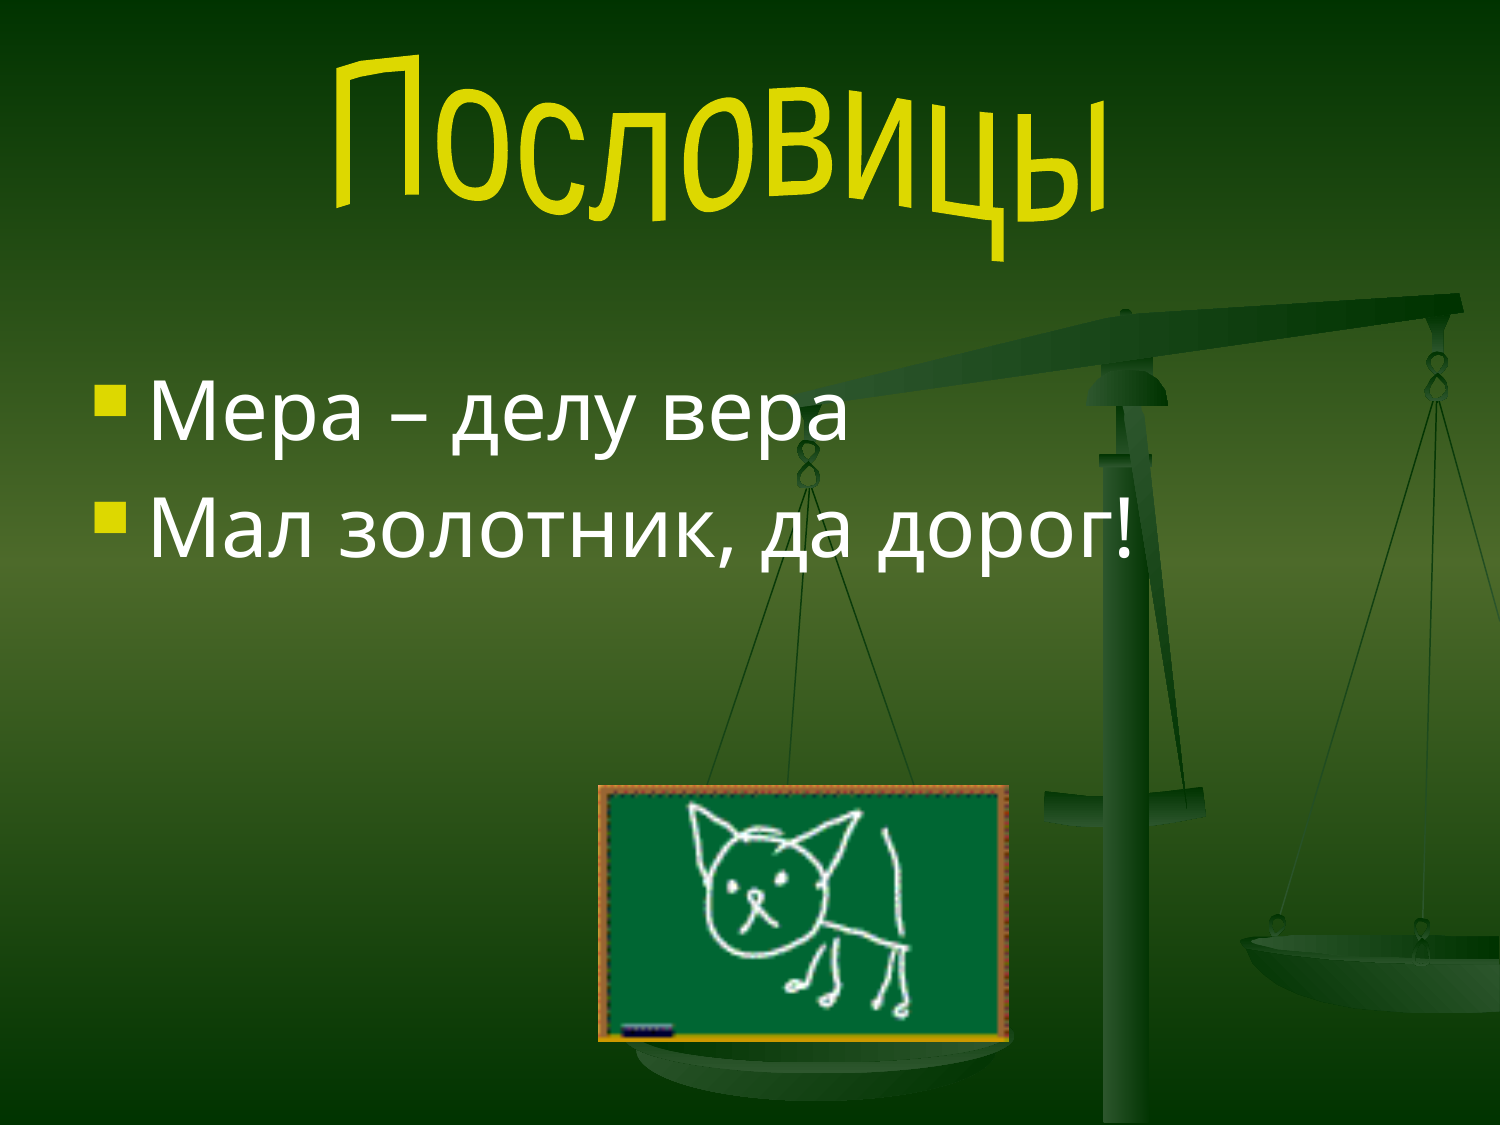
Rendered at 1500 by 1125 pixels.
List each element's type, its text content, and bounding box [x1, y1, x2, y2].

picture [598, 784, 1009, 1042]
list Мера – делу вера Мал золотник, да дорог! [74, 349, 1426, 929]
